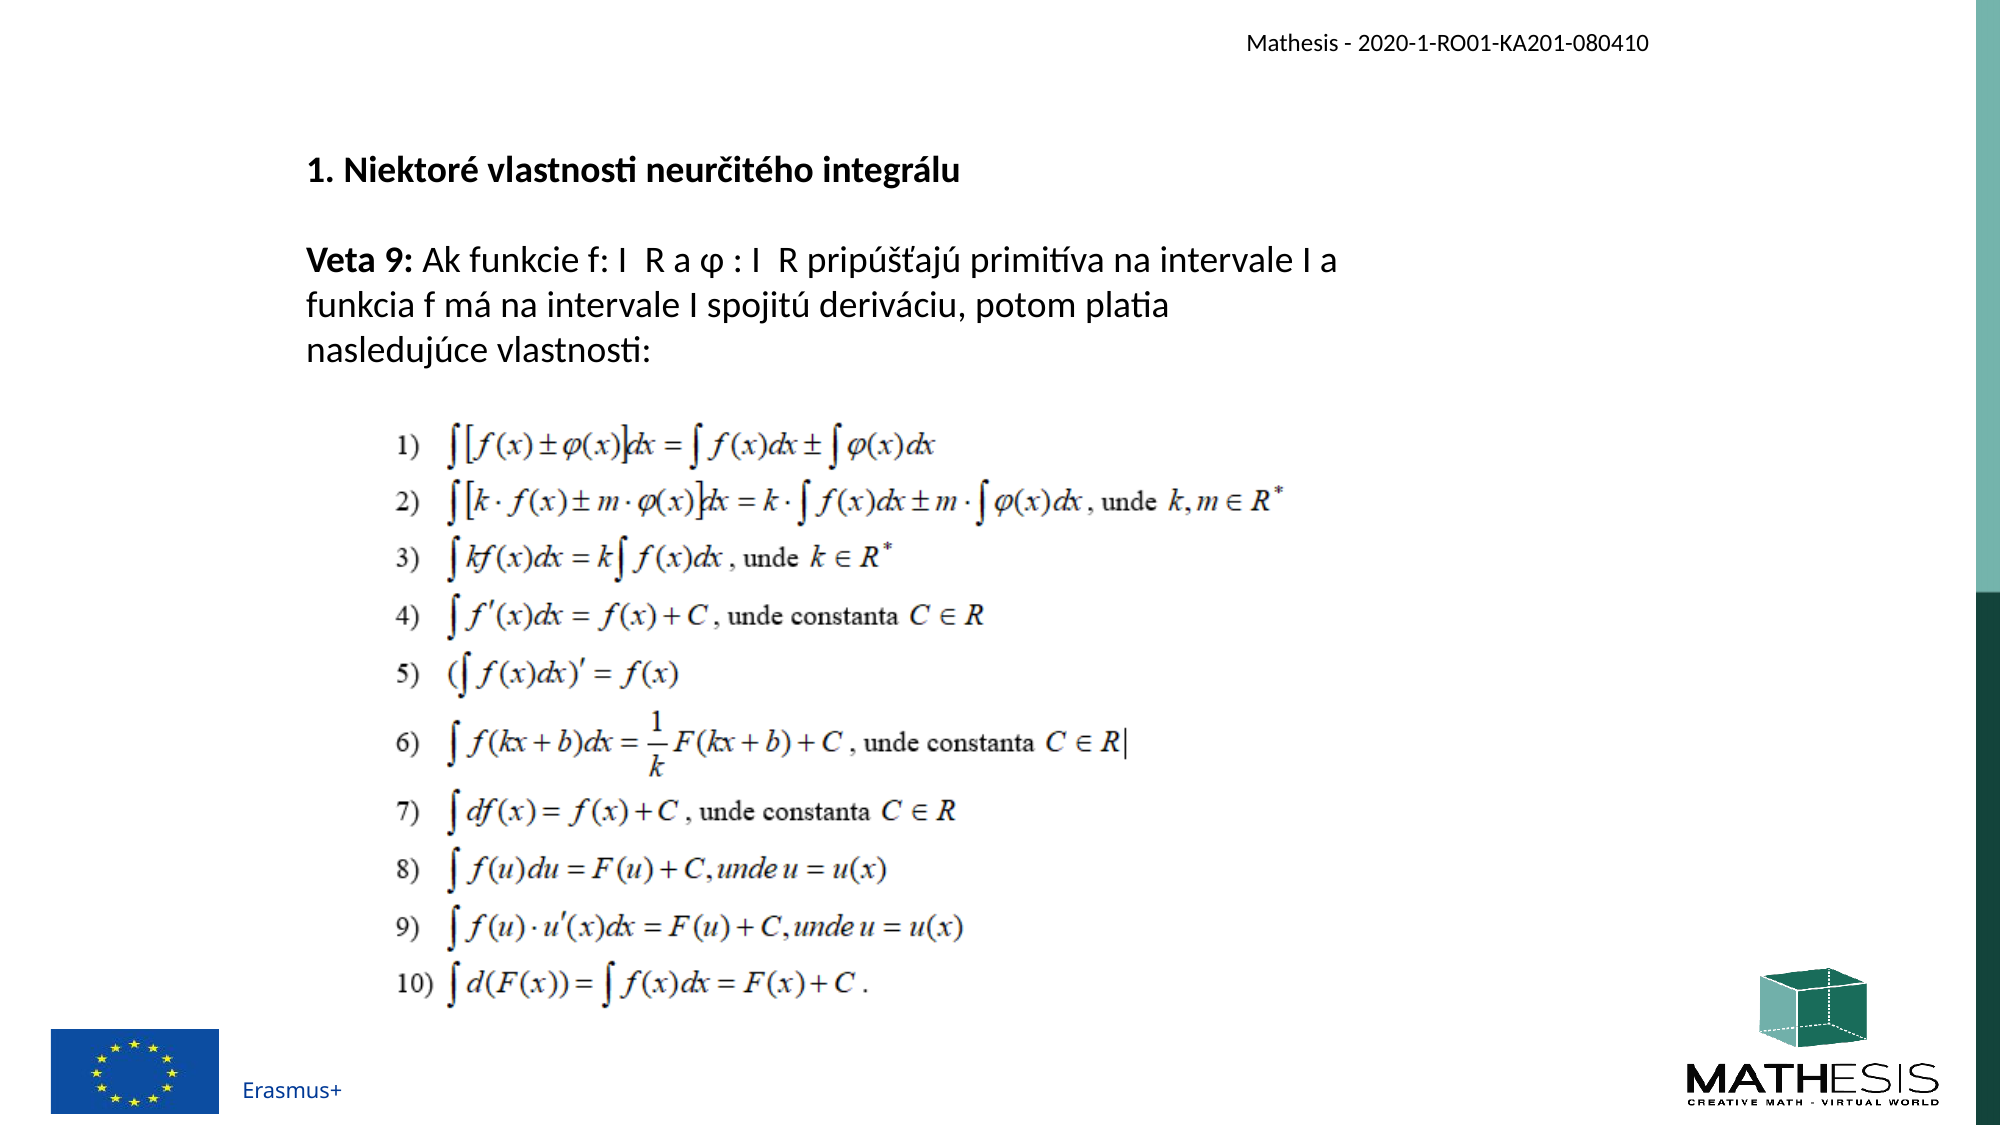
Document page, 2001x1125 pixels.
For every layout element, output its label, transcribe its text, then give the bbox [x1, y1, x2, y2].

picture [385, 420, 1311, 1028]
picture [50, 1029, 219, 1114]
text_box 1. Niektoré vlastnosti neurčitého integrálu Veta 9: Ak funkcie f: I R a φ : I R pripúšťajú primitíva na intervale I a funkcia f má na intervale I spojitú deriváciu, potom platia nasledujúce vlastnosti: [291, 137, 1355, 377]
picture [1664, 928, 1961, 1125]
picture [1976, 0, 2000, 1125]
